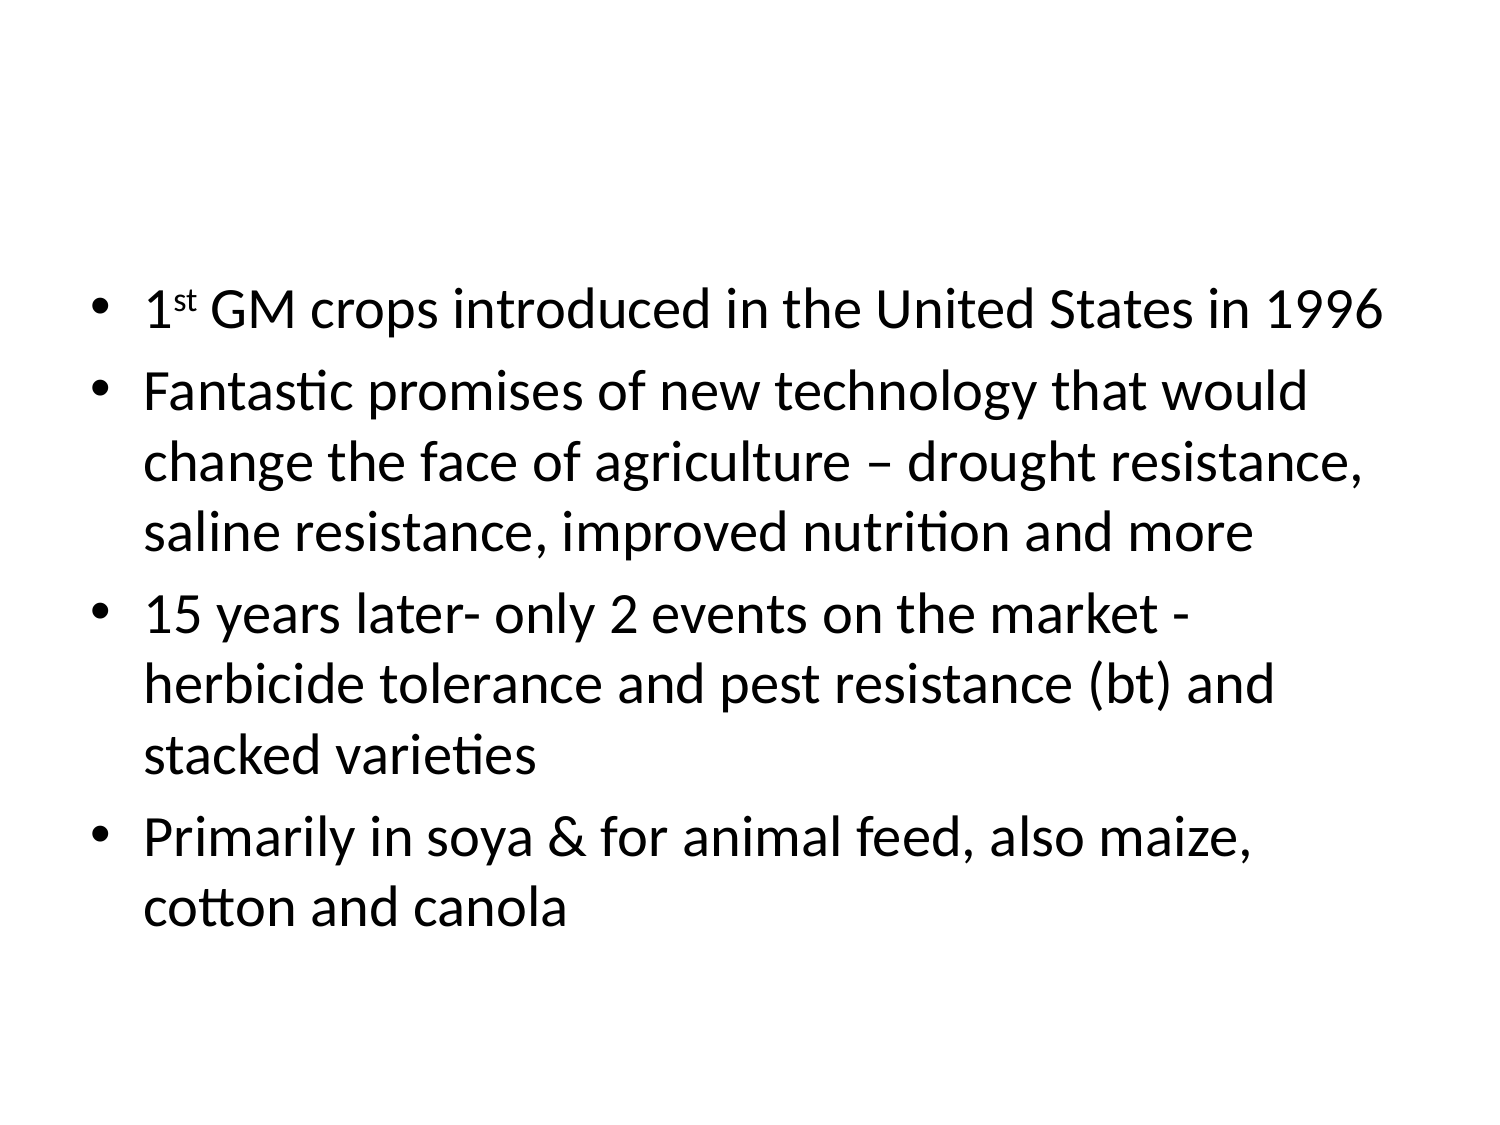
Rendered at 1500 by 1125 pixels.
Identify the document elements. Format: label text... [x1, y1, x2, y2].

list 1st GM crops introduced in the United States in 1996 Fantastic promises of new technology that would change the face of agriculture – drought resistance, saline resistance, improved nutrition and more 15 years later- only 2 events on the market - herbicide tolerance and pest resistance (bt) and stacked varieties Primarily in soya & for animal feed, also maize, cotton and canola [74, 262, 1426, 1006]
